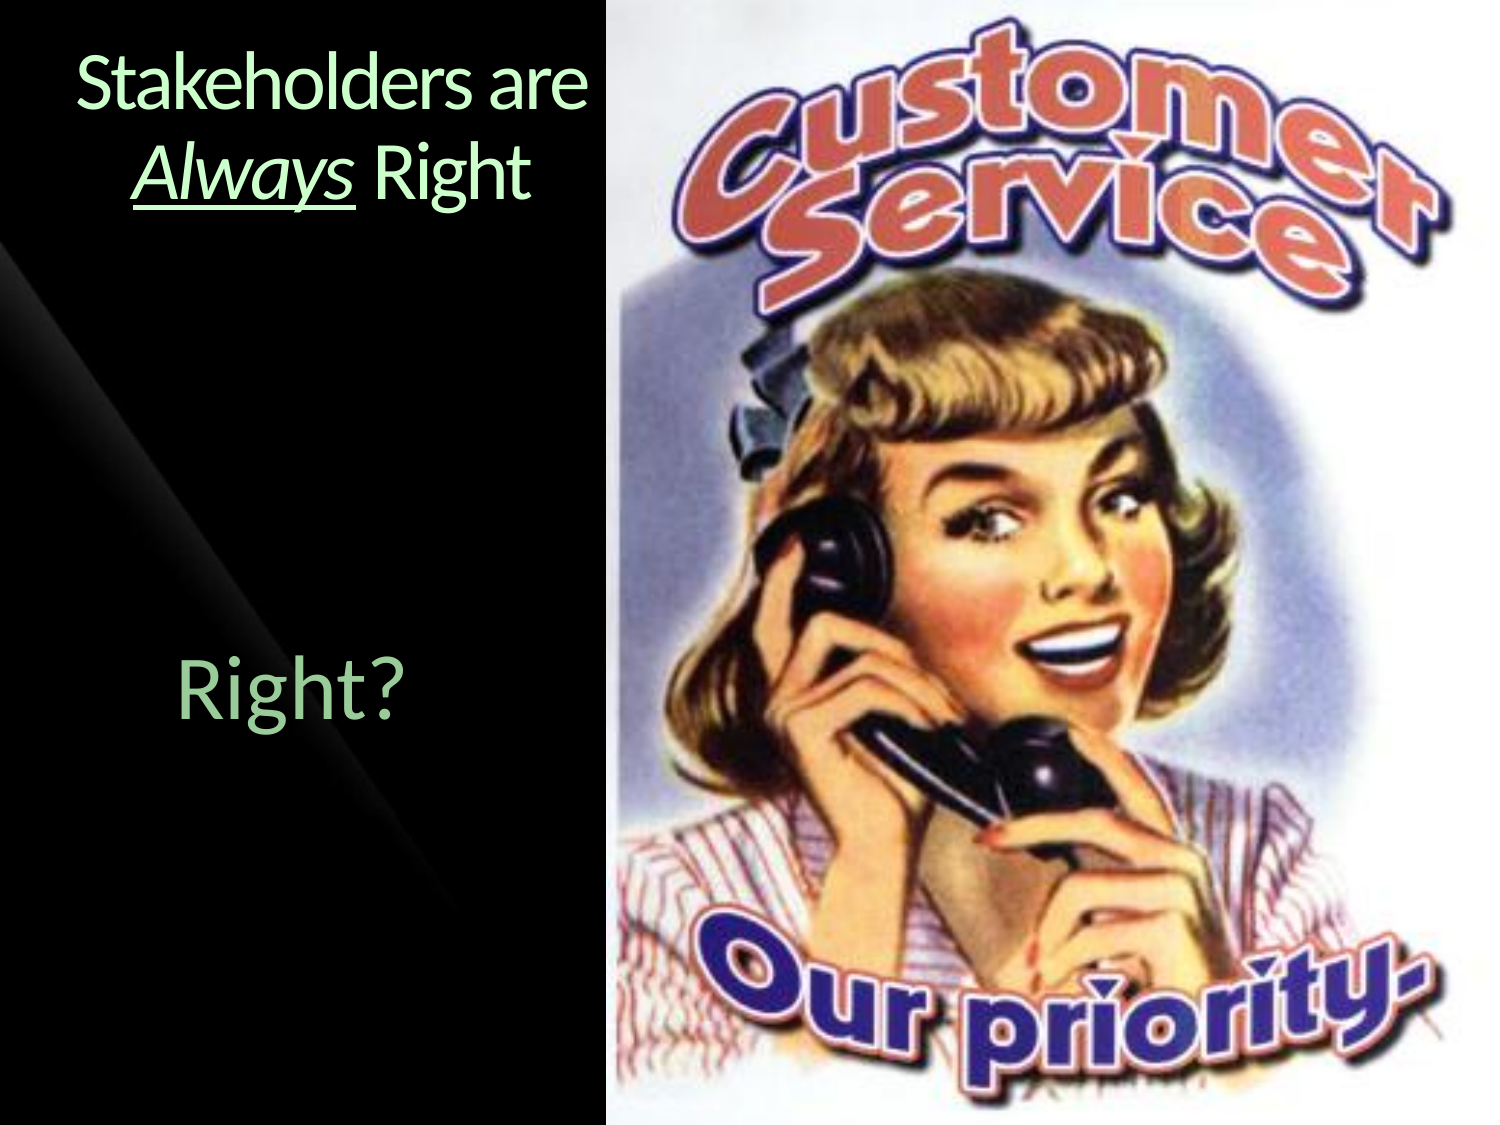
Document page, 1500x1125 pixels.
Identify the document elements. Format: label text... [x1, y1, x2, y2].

picture [0, 0, 1500, 1125]
list Right? [154, 640, 500, 764]
title Stakeholders are Always Right [62, 37, 599, 147]
